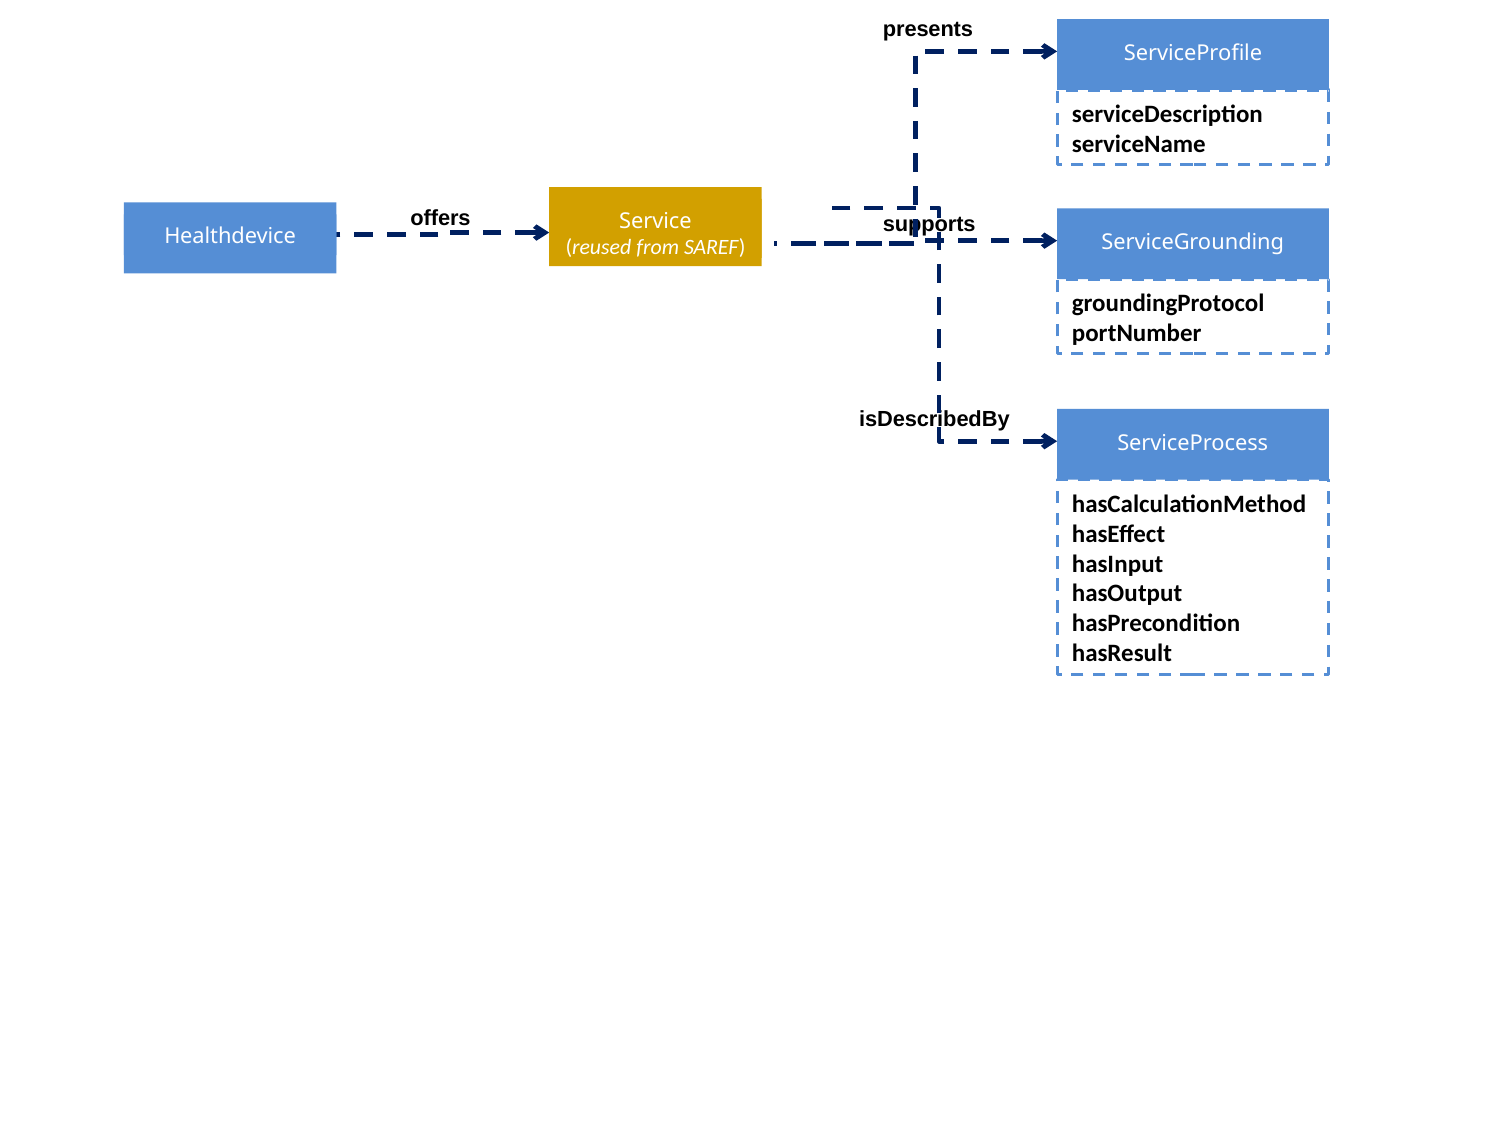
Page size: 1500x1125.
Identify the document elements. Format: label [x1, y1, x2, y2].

text_box [123, 7, 1329, 677]
